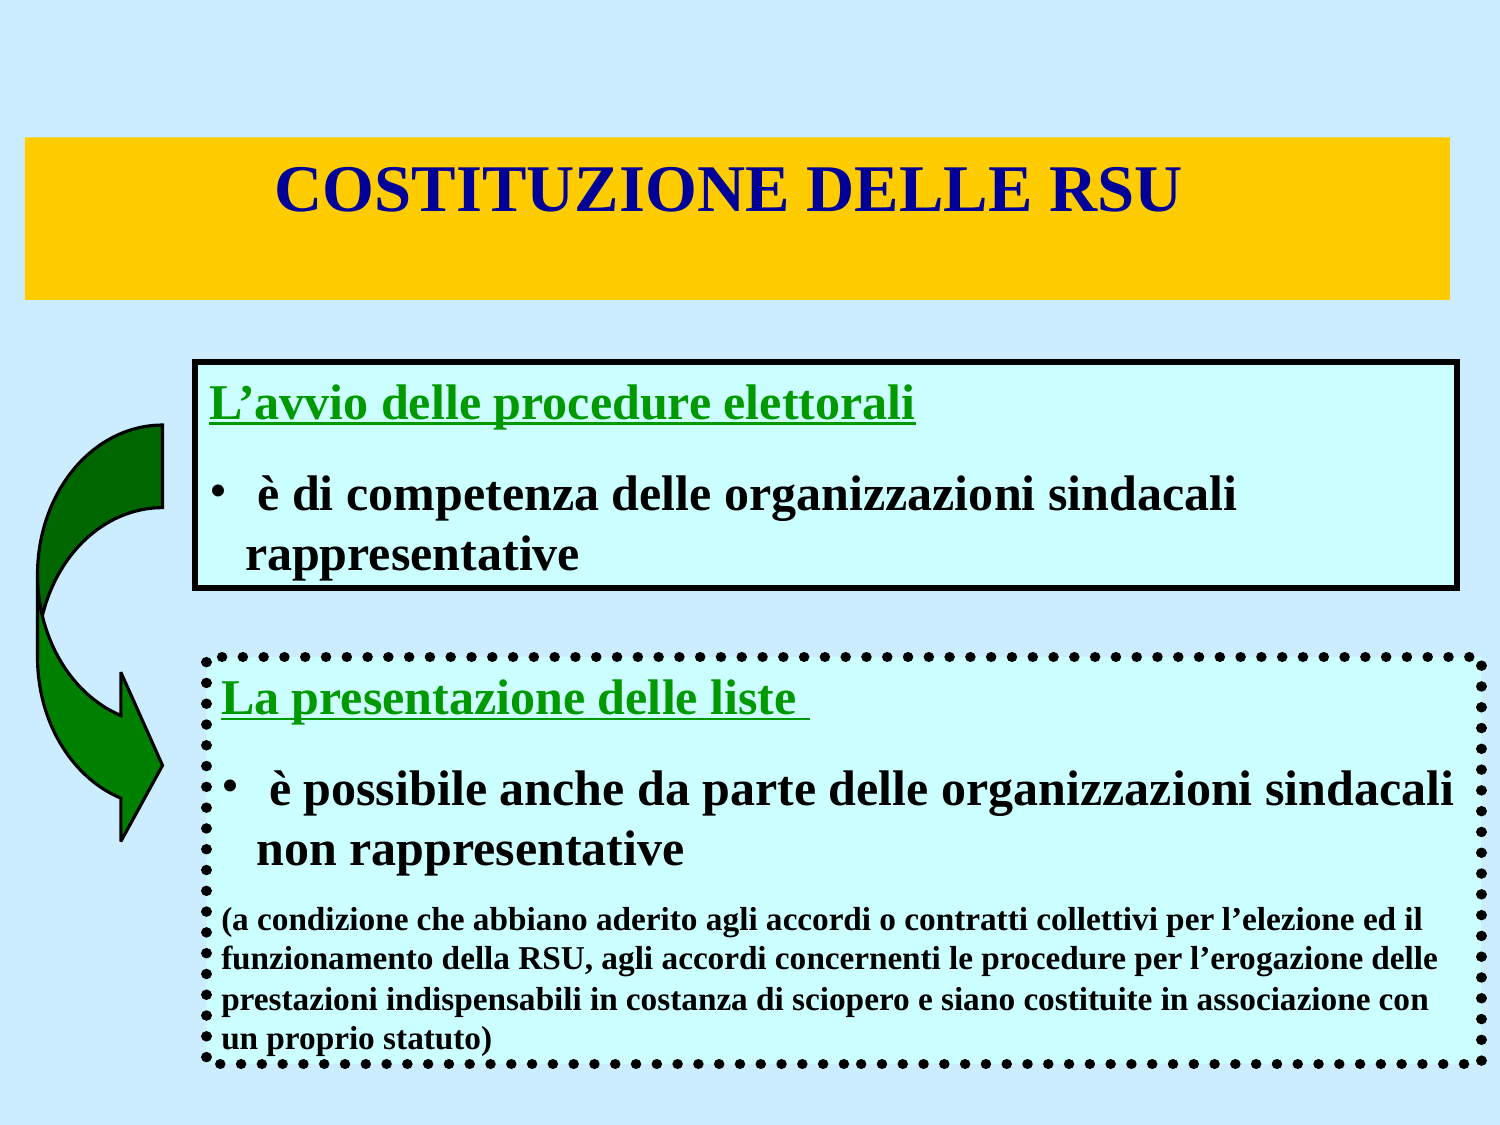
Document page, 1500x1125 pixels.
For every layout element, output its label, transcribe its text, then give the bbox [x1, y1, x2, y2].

text_box L’avvio delle procedure elettorali è di competenza delle organizzazioni sindacali rappresentative [194, 361, 1458, 589]
text_box La presentazione delle liste è possibile anche da parte delle organizzazioni sindacali non rappresentative (a condizione che abbiano aderito agli accordi o contratti collettivi per l’elezione ed il funzionamento della RSU, agli accordi concernenti le procedure per l’erogazione delle prestazioni indispensabili in costanza di sciopero e siano costituite in associazione con un proprio statuto)‏ [206, 656, 1482, 1065]
text_box [37, 425, 163, 842]
text_box COSTITUZIONE DELLE RSU [24, 137, 1450, 300]
slide_number 38 [1074, 1065, 1425, 1103]
